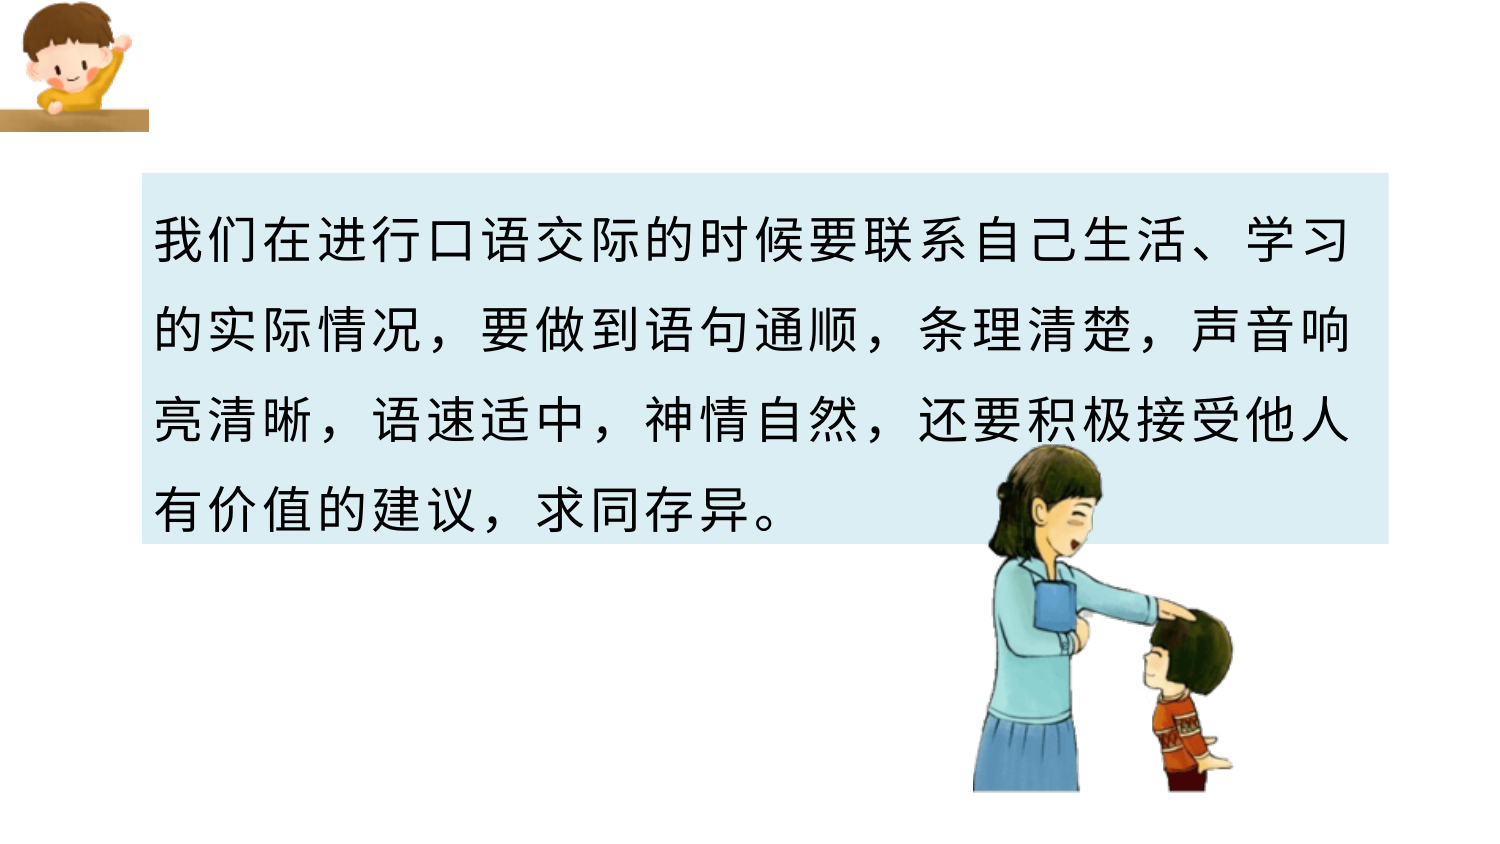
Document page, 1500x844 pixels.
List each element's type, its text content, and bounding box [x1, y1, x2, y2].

text_box 我们在进行口语交际的时候要联系自己生活、学习的实际情况，要做到语句通顺，条理清楚，声音响亮清晰，语速适中，神情自然，还要积极接受他人有价值的建议，求同存异。 [141, 172, 1389, 544]
picture [973, 415, 1255, 810]
picture [0, 0, 149, 133]
